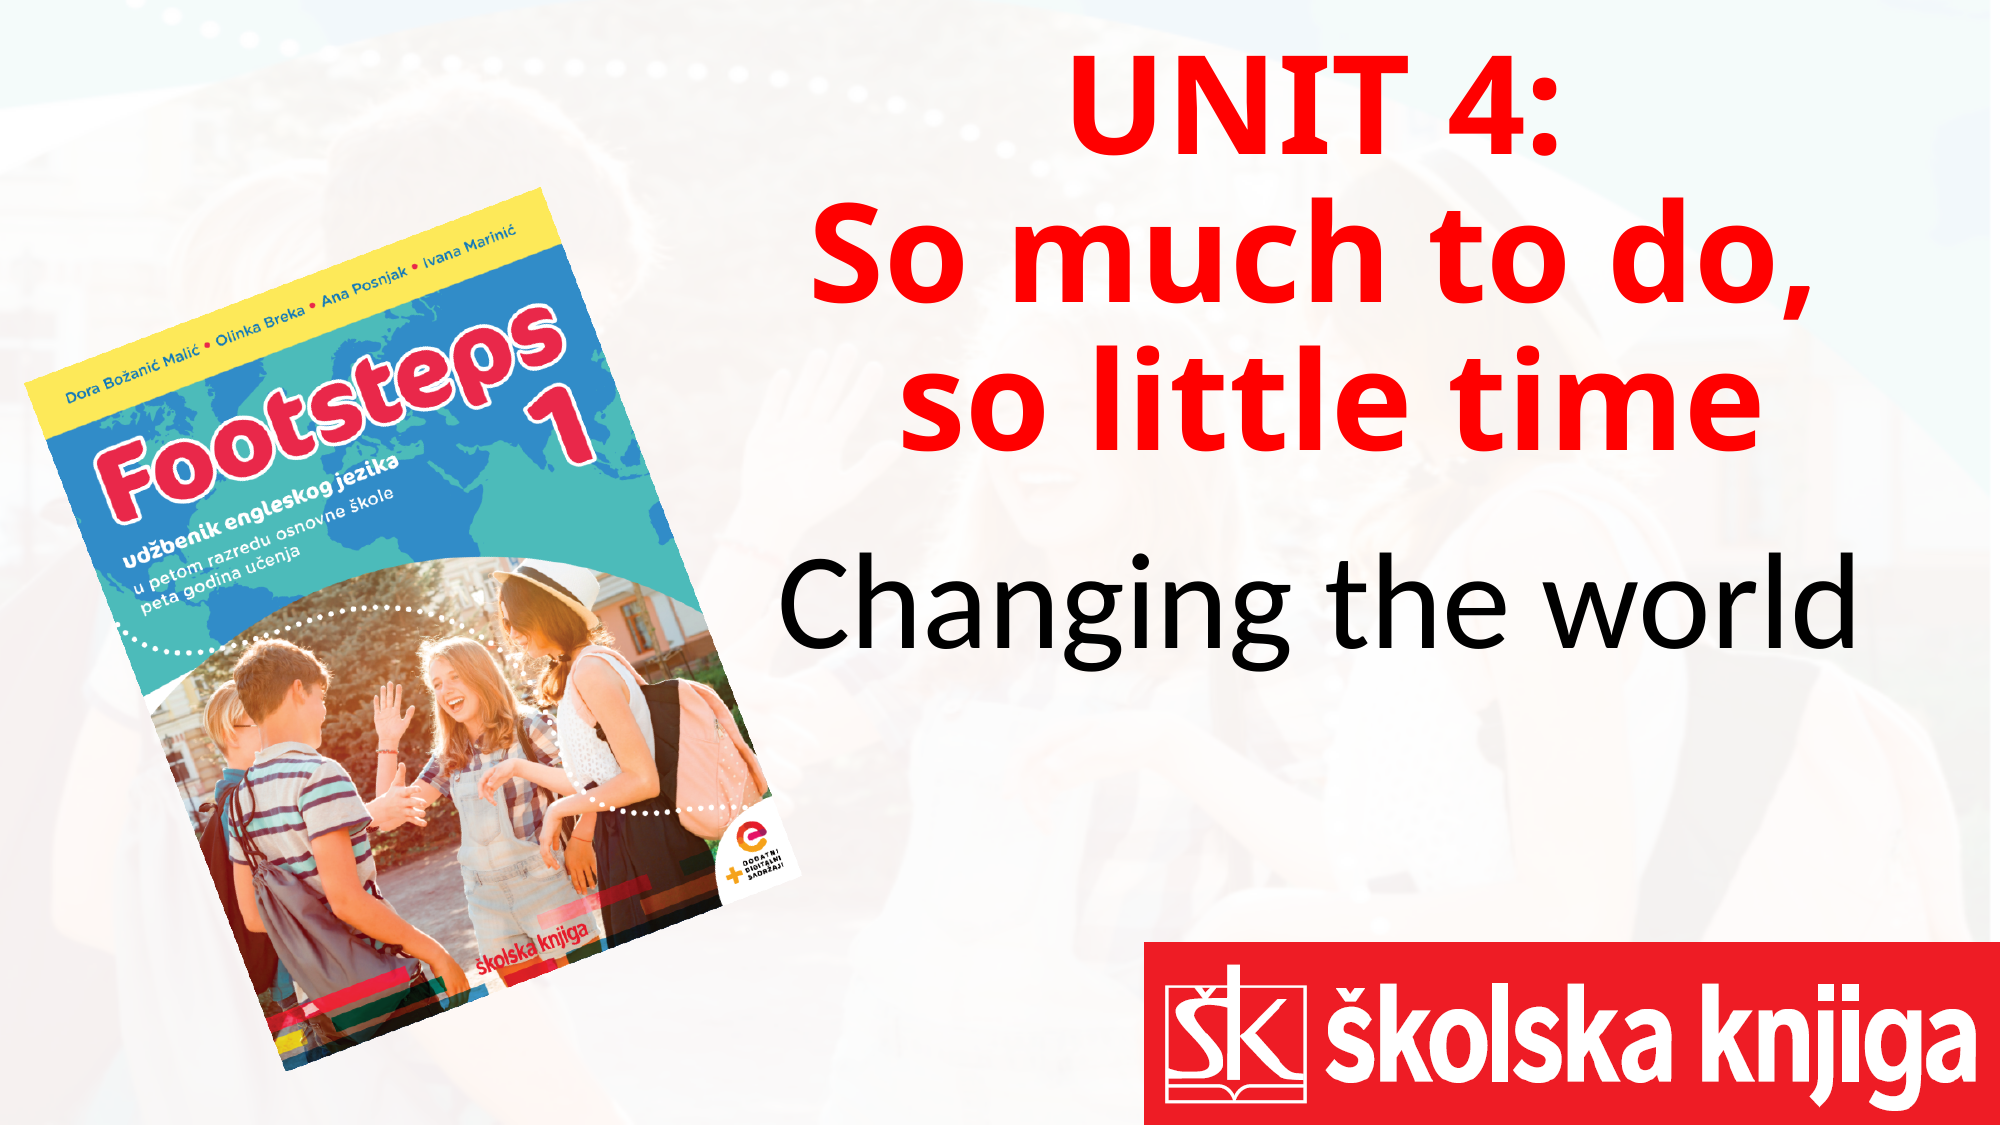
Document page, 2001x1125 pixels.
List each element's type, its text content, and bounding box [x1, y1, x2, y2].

subtitle Changing the world [689, 522, 2000, 794]
picture [1144, 942, 2000, 1125]
picture [24, 188, 801, 1071]
title UNIT 4: So much to do, so little time [708, 16, 1955, 489]
